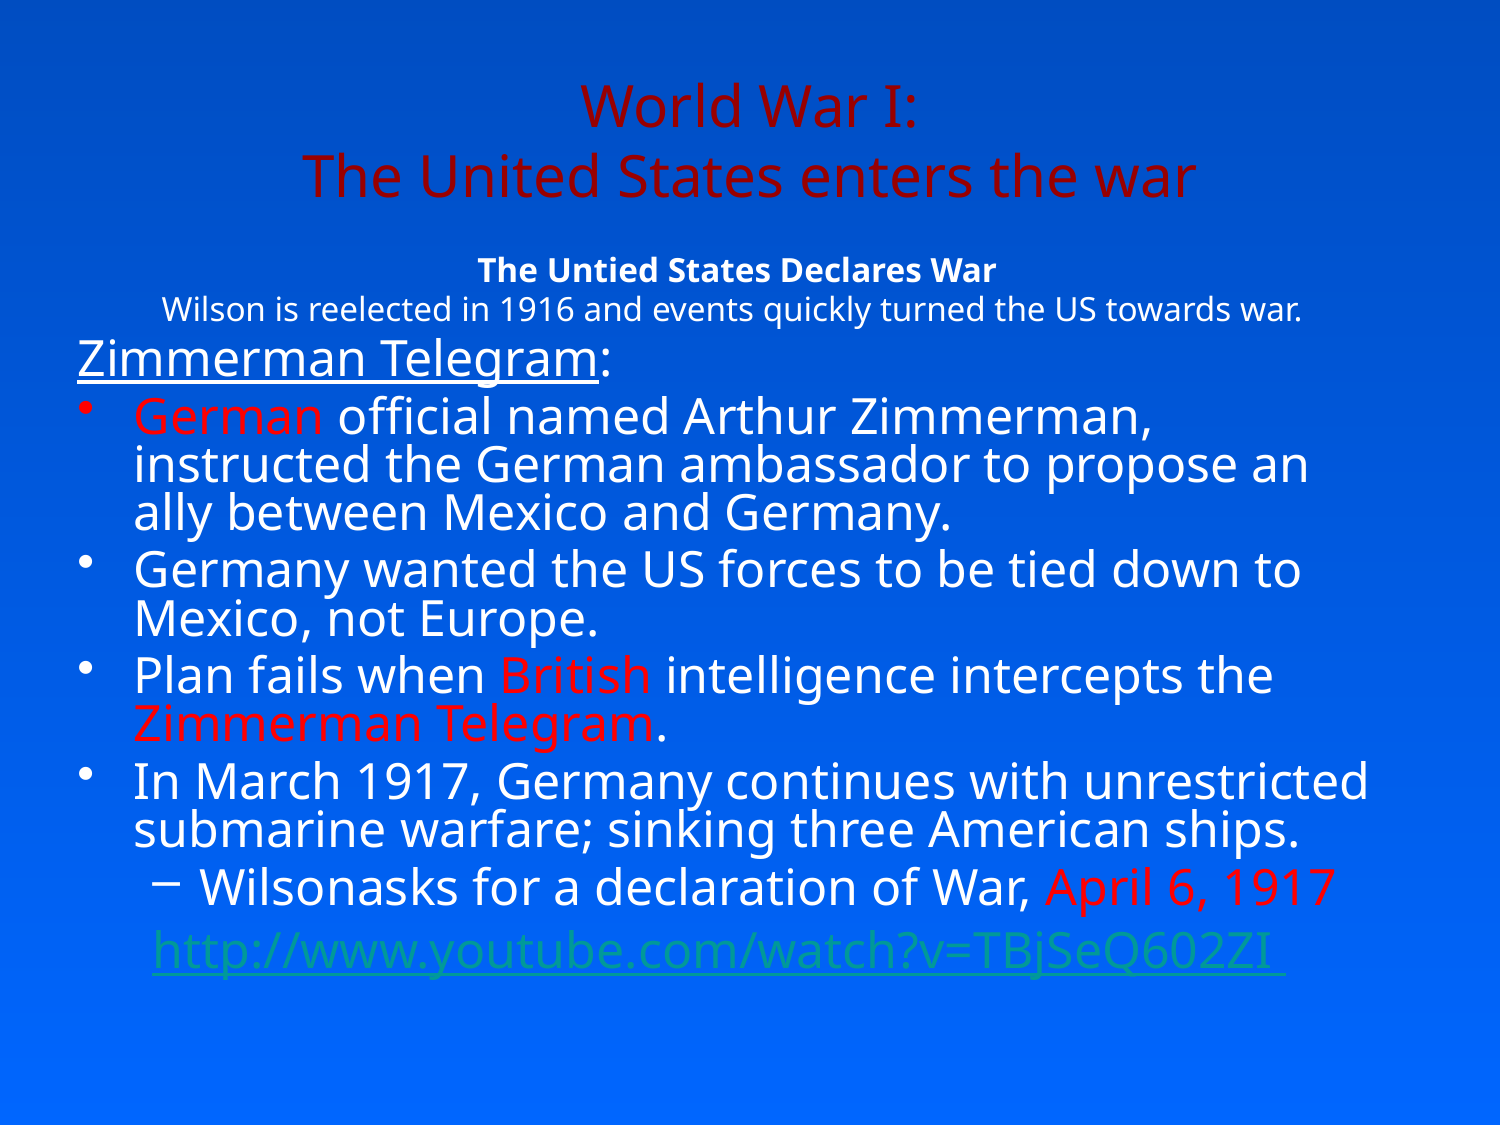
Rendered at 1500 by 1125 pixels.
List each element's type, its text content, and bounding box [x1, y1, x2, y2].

title World War I: The United States enters the war [74, 44, 1426, 233]
list The Untied States Declares War Wilson is reelected in 1916 and events quickly turned the US towards war. Zimmerman Telegram: German official named Arthur Zimmerman, instructed the German ambassador to propose an ally between Mexico and Germany. Germany wanted the US forces to be tied down to Mexico, not Europe. Plan fails when British intelligence intercepts the Zimmerman Telegram. In March 1917, Germany continues with unrestricted submarine warfare; sinking three American ships. Wilsonasks for a declaration of War, April 6, 1917 http://www.youtube.com/watch?v=TBjSeQ602ZI [62, 249, 1413, 1101]
